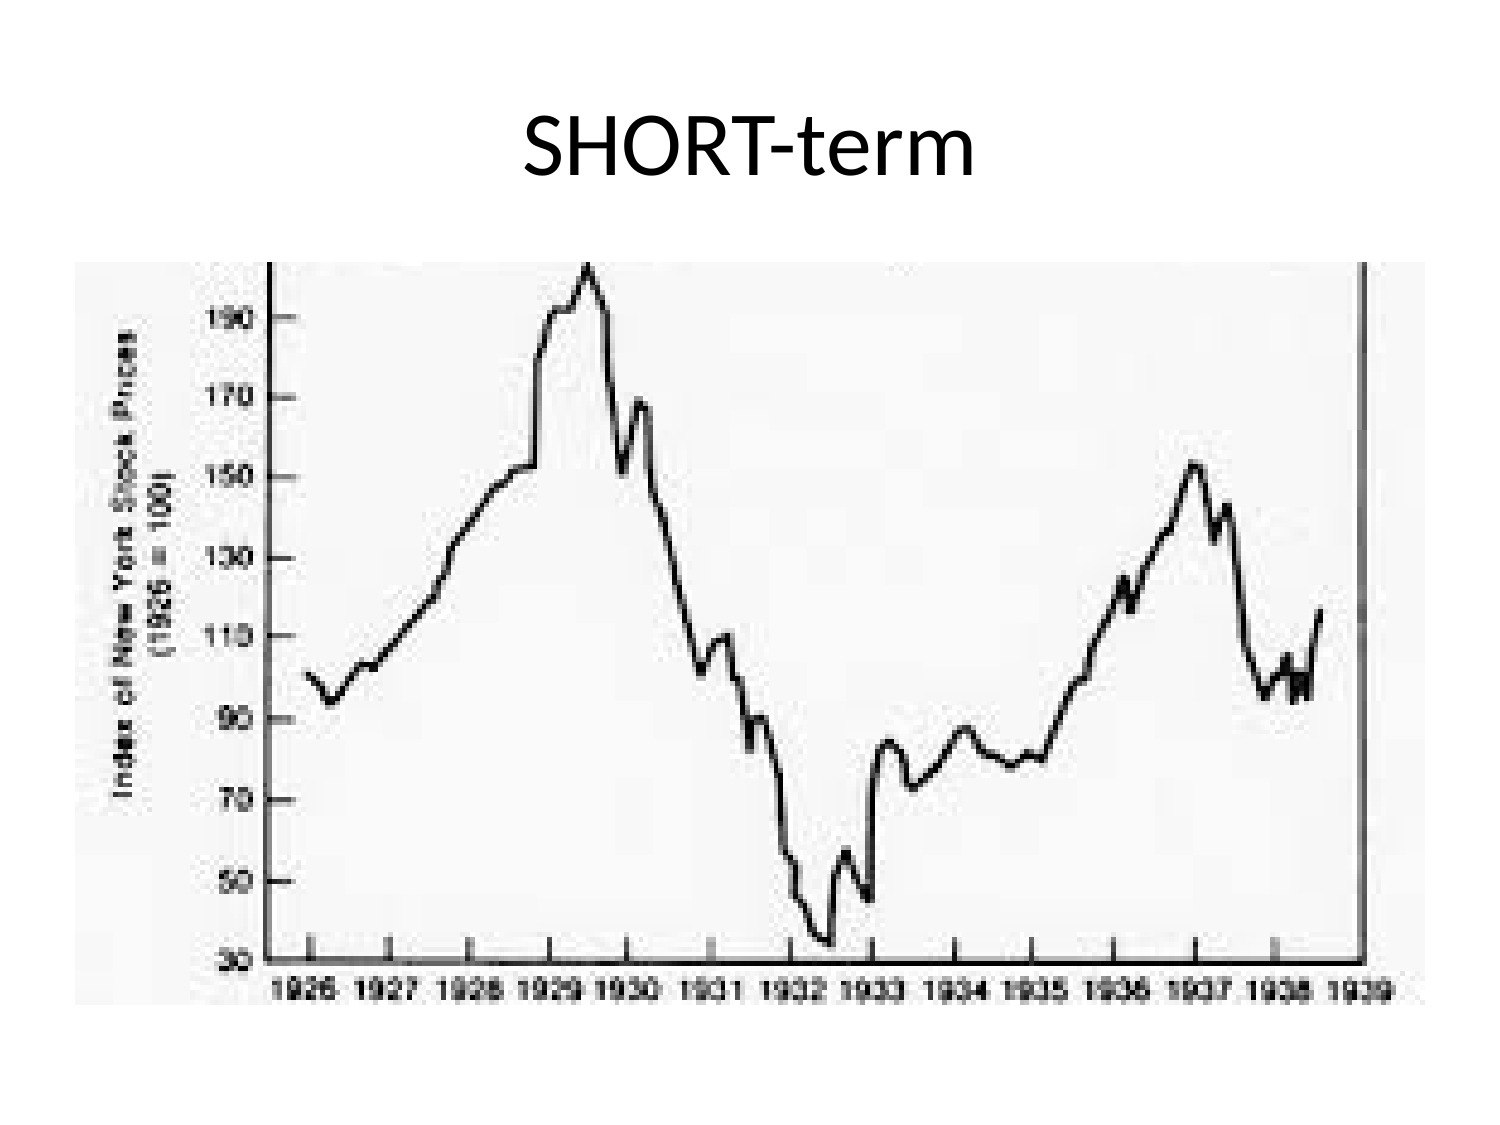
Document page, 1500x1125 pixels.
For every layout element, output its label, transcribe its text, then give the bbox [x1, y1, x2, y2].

title SHORT-term [75, 45, 1425, 233]
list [74, 262, 1426, 1006]
